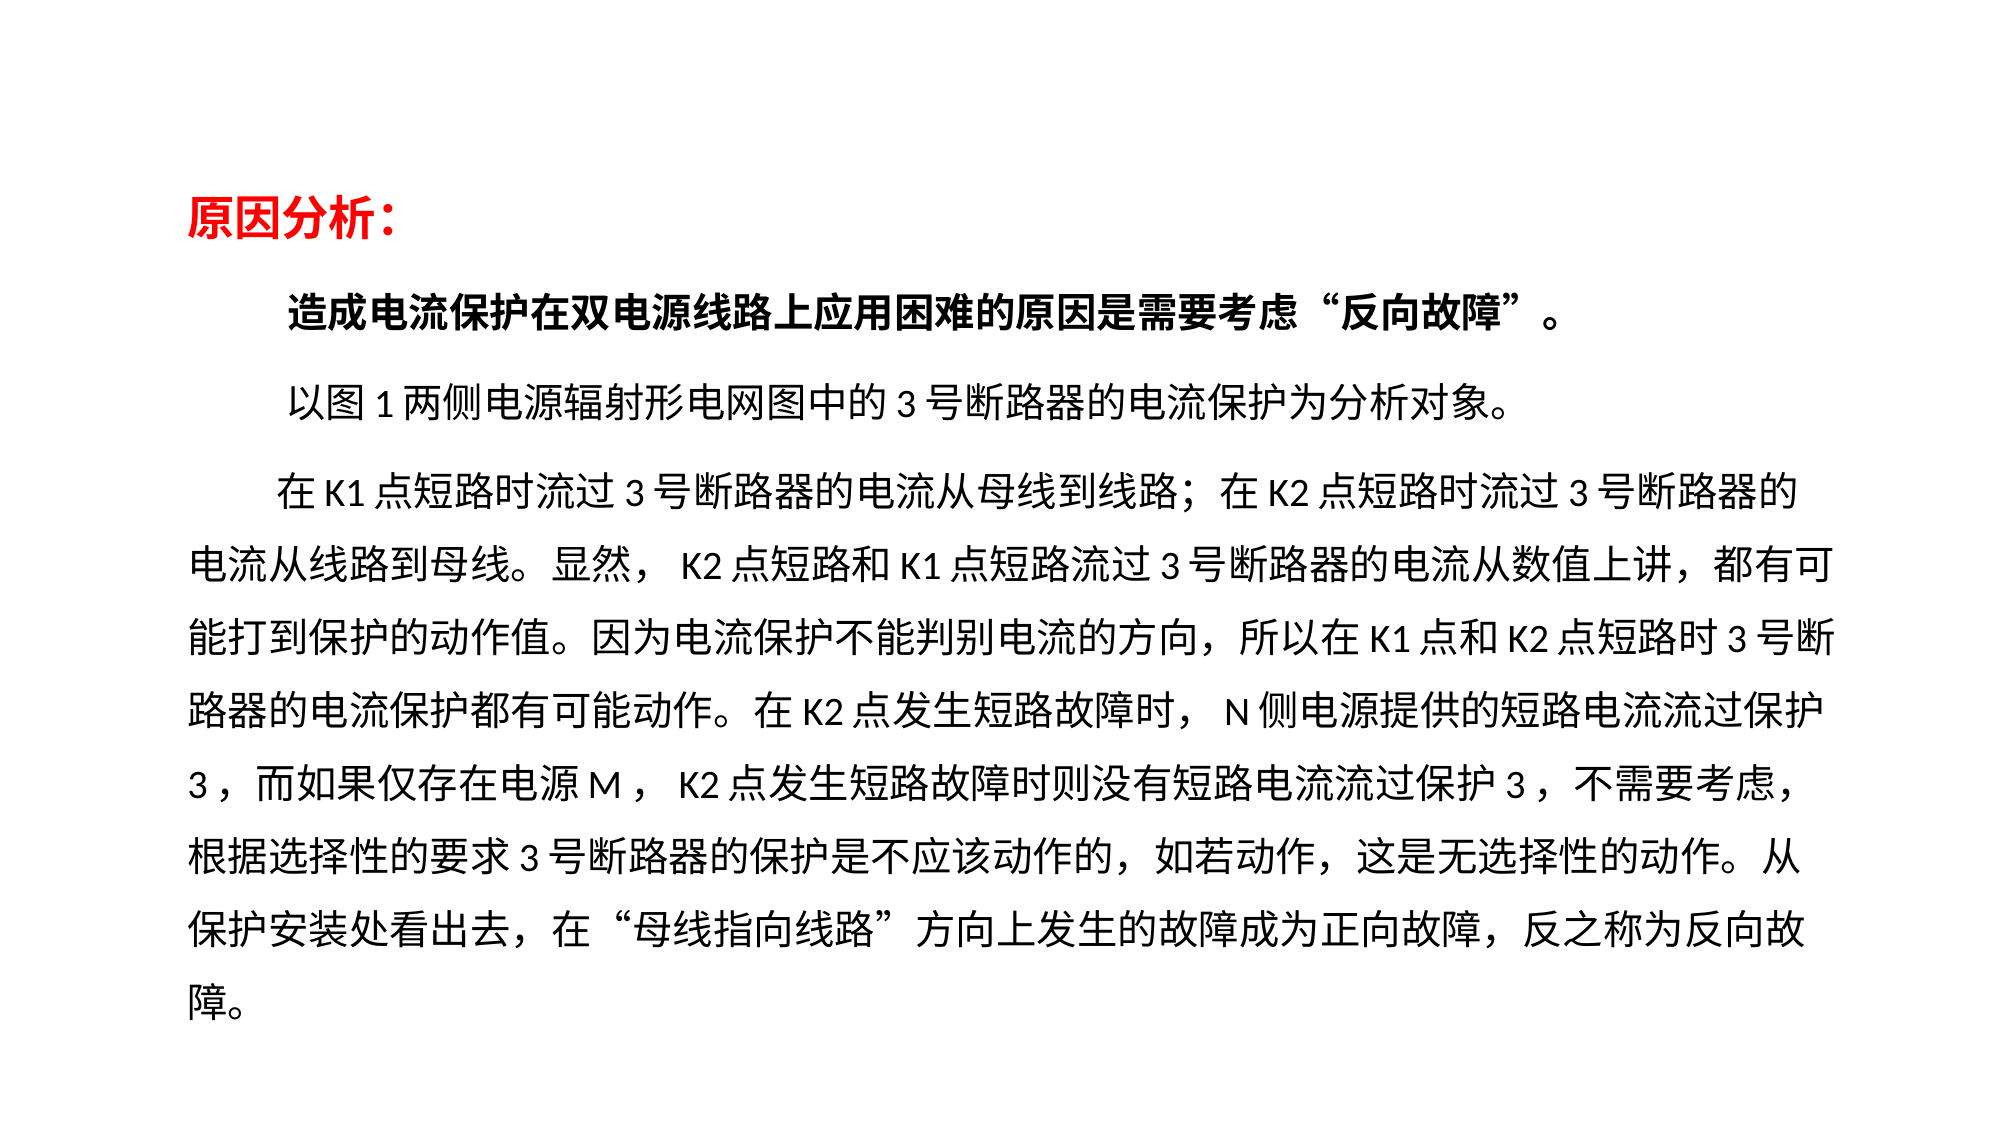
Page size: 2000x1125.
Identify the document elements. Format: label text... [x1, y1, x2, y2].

text_box 原因分析： 造成电流保护在双电源线路上应用困难的原因是需要考虑“反向故障”。 以图1两侧电源辐射形电网图中的3号断路器的电流保护为分析对象。 在K1点短路时流过3号断路器的电流从母线到线路；在K2点短路时流过3号断路器的电流从线路到母线。显然，K2点短路和K1点短路流过3号断路器的电流从数值上讲，都有可能打到保护的动作值。因为电流保护不能判别电流的方向，所以在K1点和K2点短路时3号断路器的电流保护都有可能动作。在K2点发生短路故障时，N侧电源提供的短路电流流过保护3，而如果仅存在电源M，K2点发生短路故障时则没有短路电流流过保护3，不需要考虑，根据选择性的要求3号断路器的保护是不应该动作的，如若动作，这是无选择性的动作。从保护安装处看出去，在“母线指向线路”方向上发生的故障成为正向故障，反之称为反向故障。 [172, 187, 1852, 1039]
